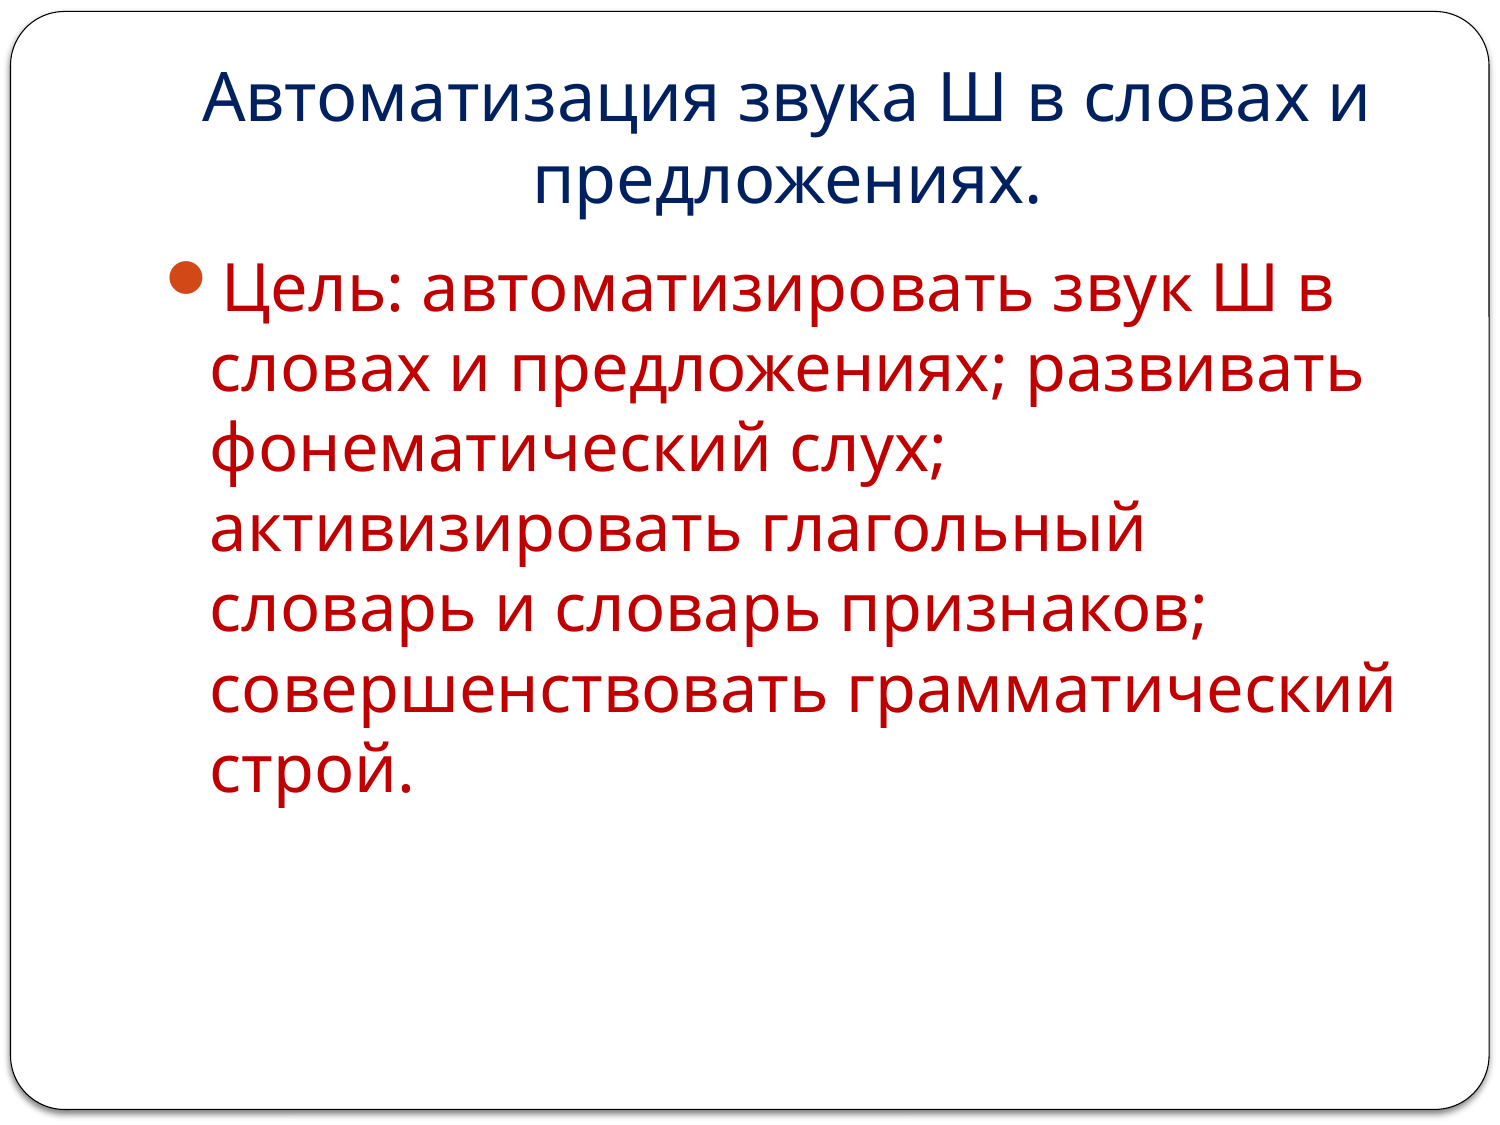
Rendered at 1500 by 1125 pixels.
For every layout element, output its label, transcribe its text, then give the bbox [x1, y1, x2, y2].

list Цель: автоматизировать звук Ш в словах и предложениях; развивать фонематический слух; активизировать глагольный словарь и словарь признаков; совершенствовать грамматический строй. [150, 237, 1425, 988]
title Автоматизация звука Ш в словах и предложениях. [150, 45, 1425, 233]
